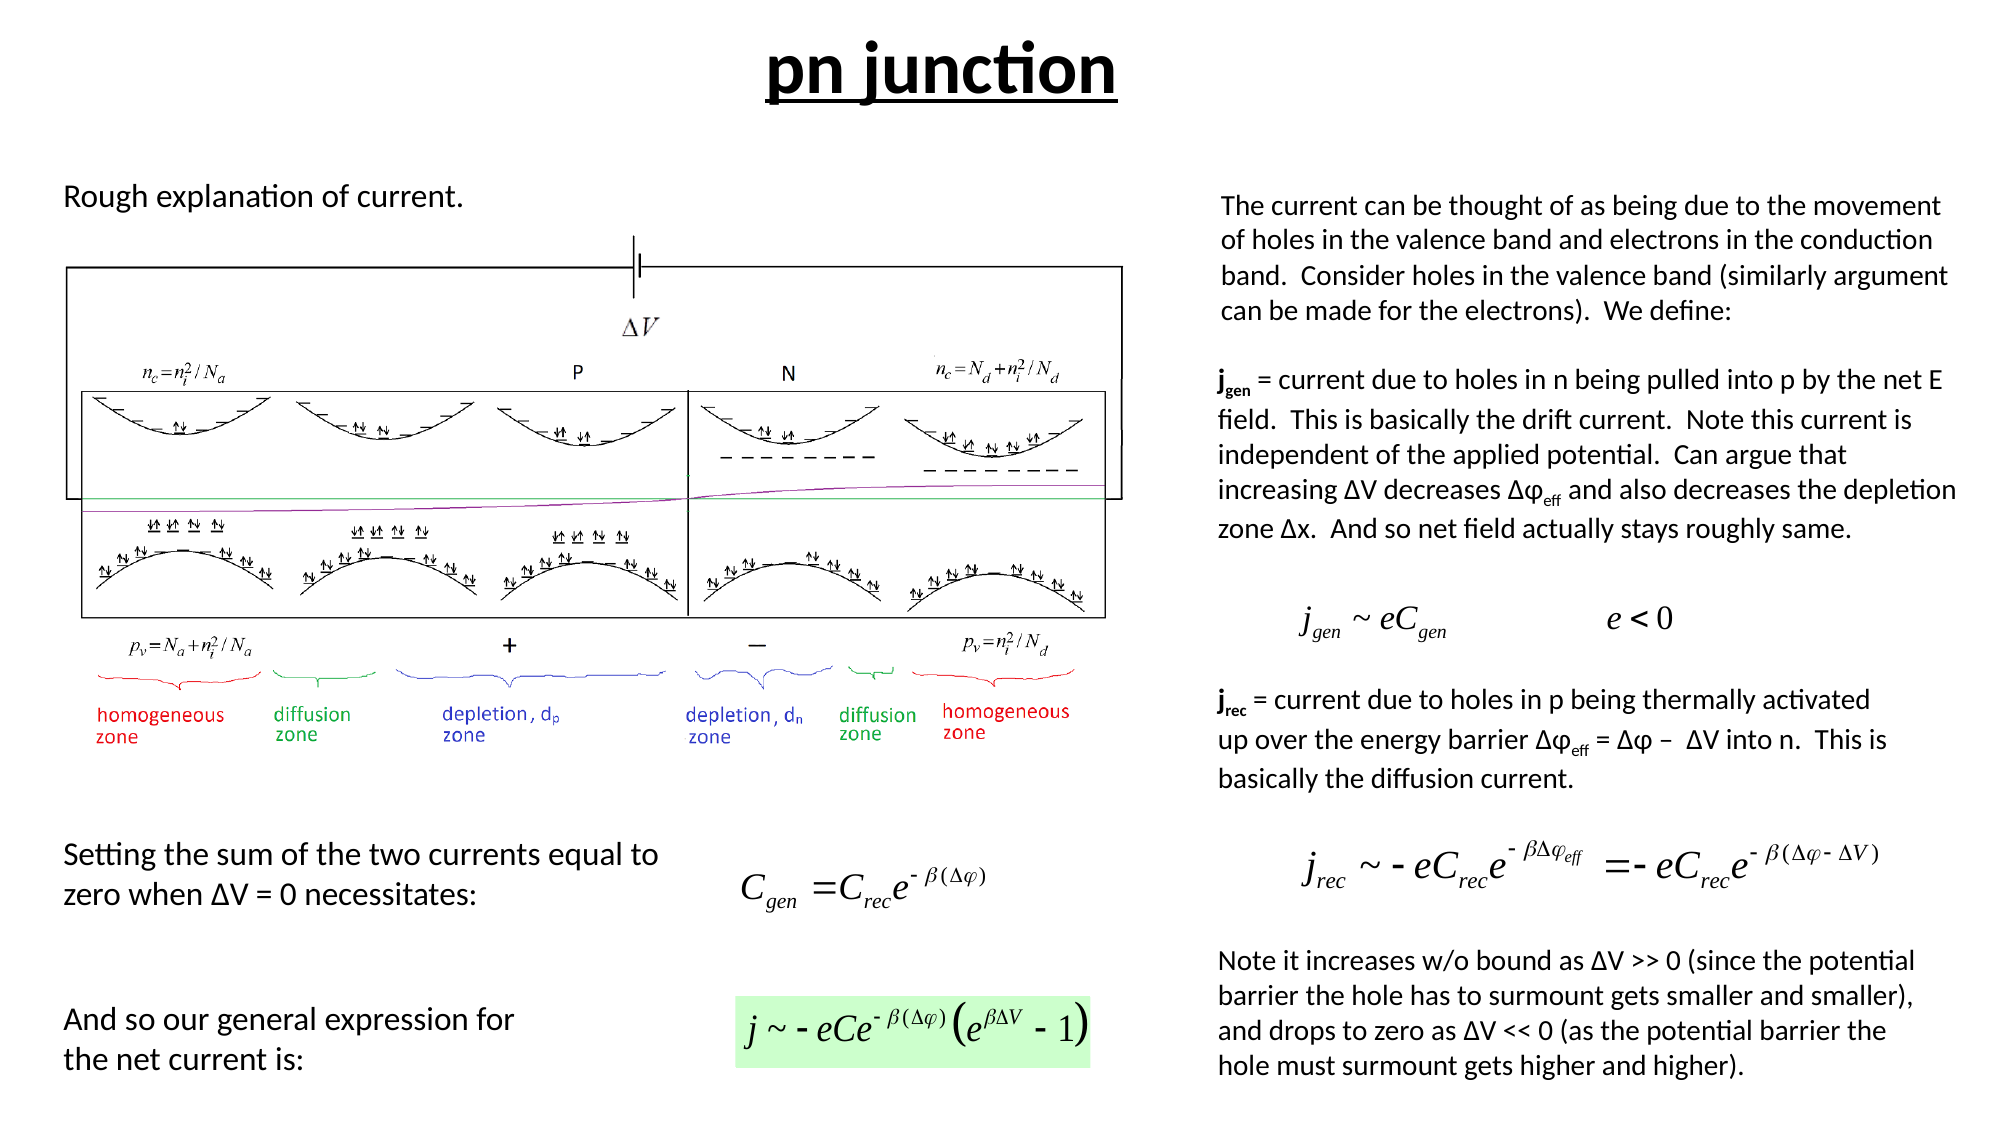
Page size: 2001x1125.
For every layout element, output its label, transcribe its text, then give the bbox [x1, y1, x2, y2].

text_box jgen = current due to holes in n being pulled into p by the net E field. This is basically the drift current. Note this current is independent of the applied potential. Can argue that increasing ΔV decreases Δφeff and also decreases the depletion zone Δx. And so net field actually stays roughly same. [1203, 353, 1976, 553]
text_box And so our general expression for the net current is: [48, 989, 550, 1085]
text_box The current can be thought of as being due to the movement of holes in the valence band and electrons in the conduction band. Consider holes in the valence band (similarly argument can be made for the electrons). We define: [1206, 178, 1976, 334]
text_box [735, 996, 1091, 1068]
title pn junction [706, 15, 1178, 118]
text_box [735, 858, 992, 922]
text_box jrec = current due to holes in p being thermally activated up over the energy barrier Δφeff = Δφ – ΔV into n. This is basically the diffusion current. [1203, 672, 1909, 802]
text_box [1292, 832, 1887, 899]
picture [51, 232, 1136, 757]
text_box Setting the sum of the two currents equal to zero when ΔV = 0 necessitates: [48, 825, 707, 920]
text_box Rough explanation of current. [48, 166, 526, 222]
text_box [1290, 595, 1680, 650]
text_box Note it increases w/o bound as ΔV >> 0 (since the potential barrier the hole has to surmount gets smaller and smaller), and drops to zero as ΔV << 0 (as the potential barrier the hole must surmount gets higher and higher). [1203, 934, 1949, 1089]
